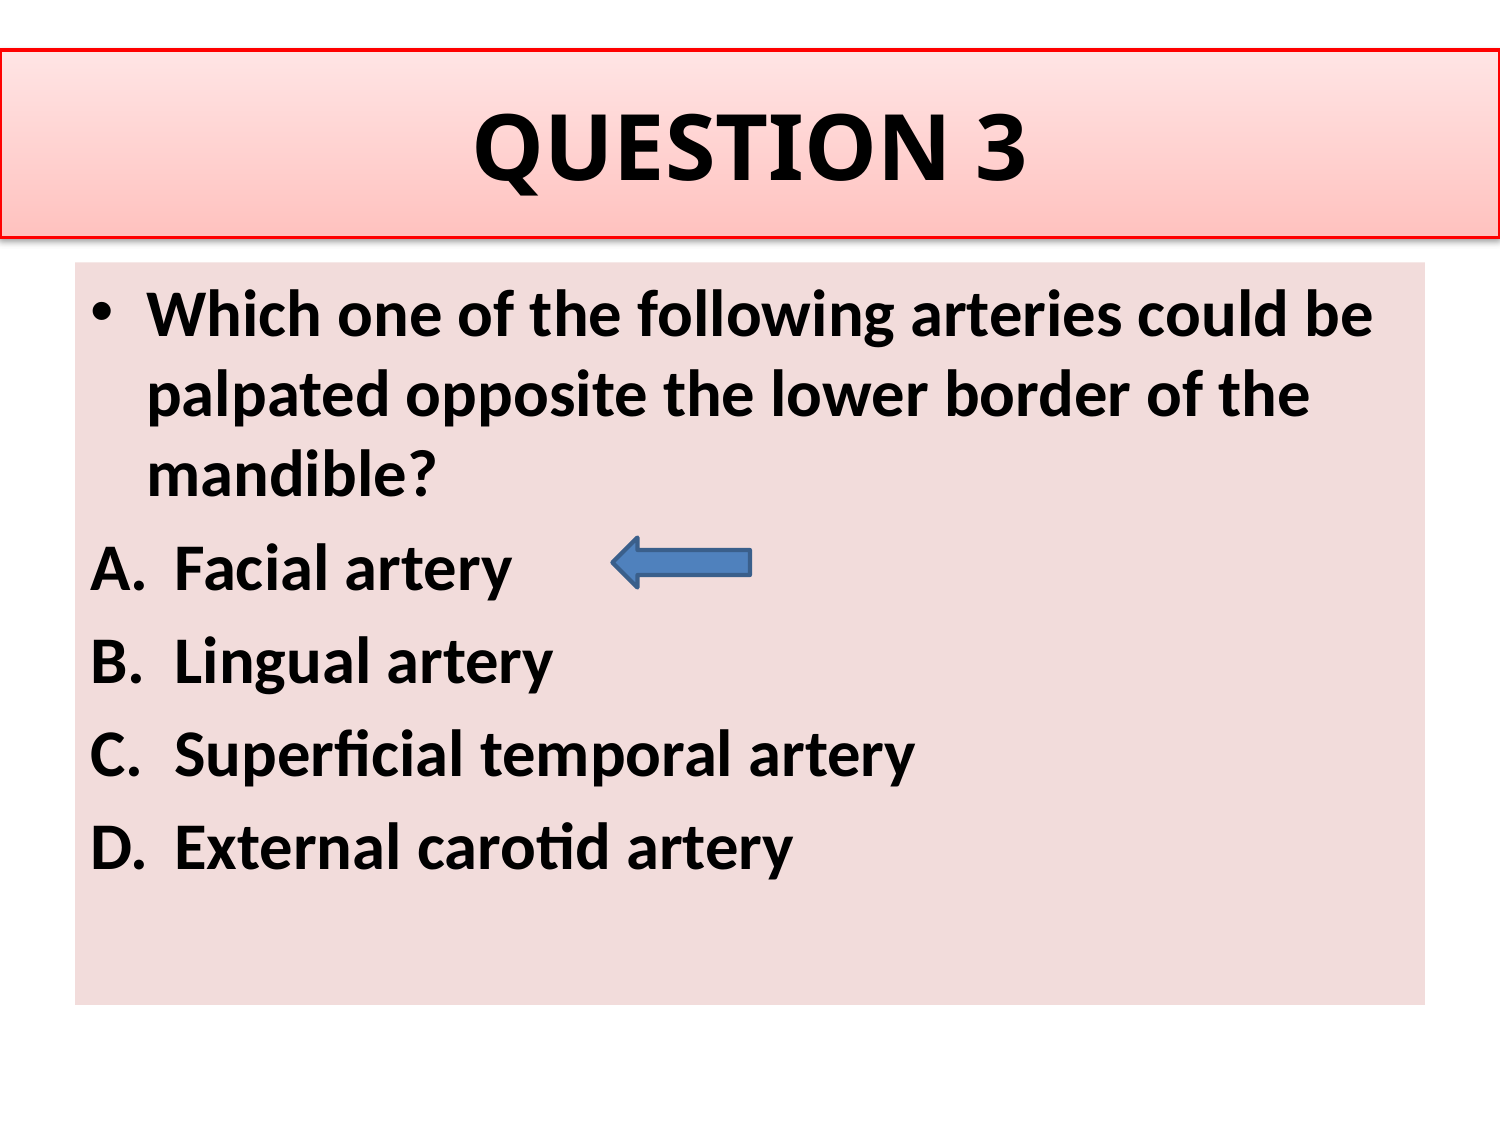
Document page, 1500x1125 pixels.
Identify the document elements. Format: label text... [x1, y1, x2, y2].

title QUESTION 3 [0, 49, 1500, 238]
text_box [610, 535, 753, 590]
list Which one of the following arteries could be palpated opposite the lower border of the mandible? Facial artery Lingual artery Superficial temporal artery External carotid artery [74, 262, 1426, 1006]
